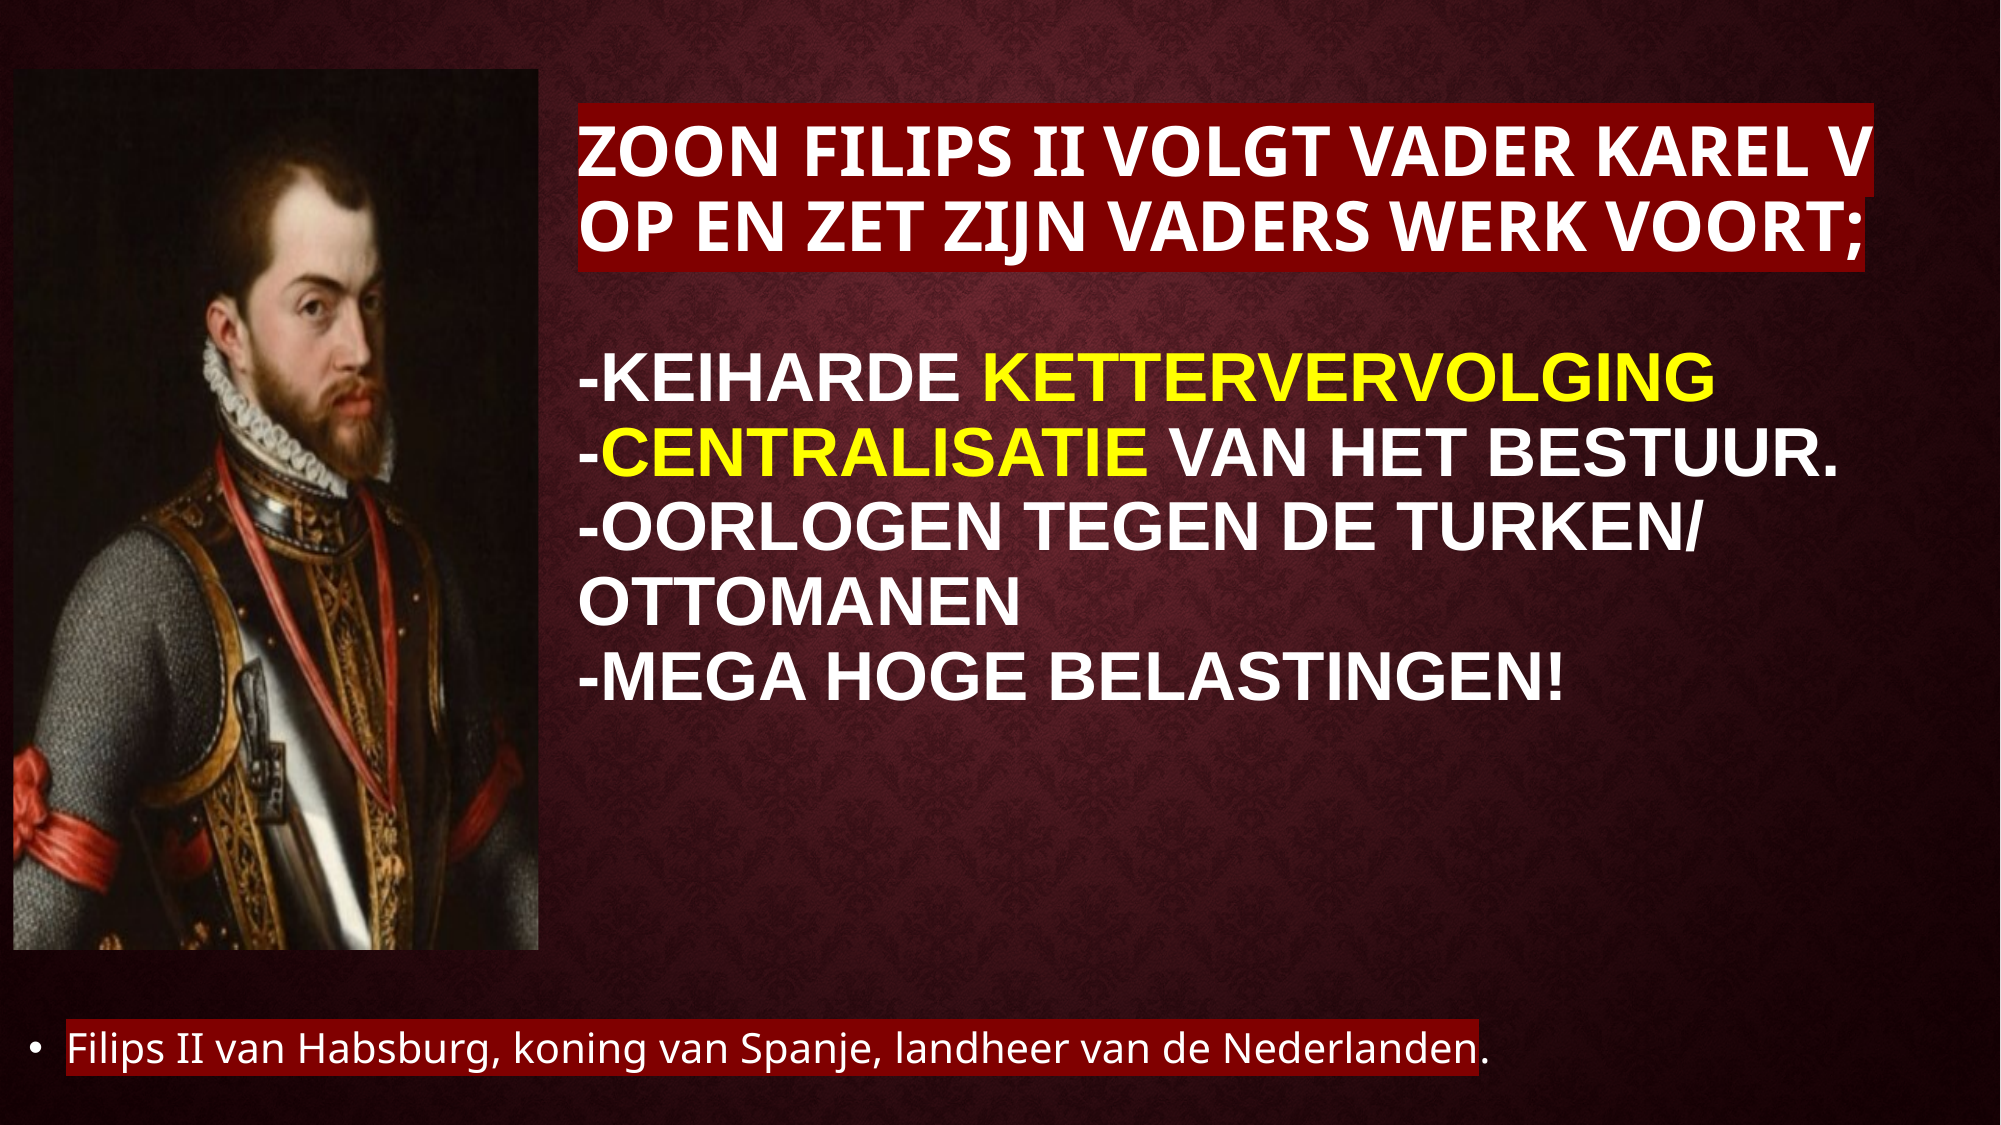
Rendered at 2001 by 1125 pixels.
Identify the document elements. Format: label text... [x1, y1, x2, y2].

list Filips II van Habsburg, koning van Spanje, landheer van de Nederlanden. [13, 1004, 1561, 1107]
picture [12, 69, 539, 951]
title Zoon Filips II volgt vader Karel V op en zet zijn vaders werk voort; -keiharde kettervervolging -Centralisatie van het bestuur. -Oorlogen tegen de turken/ ottomanen -Mega hoge belastingen! [562, 109, 1958, 882]
